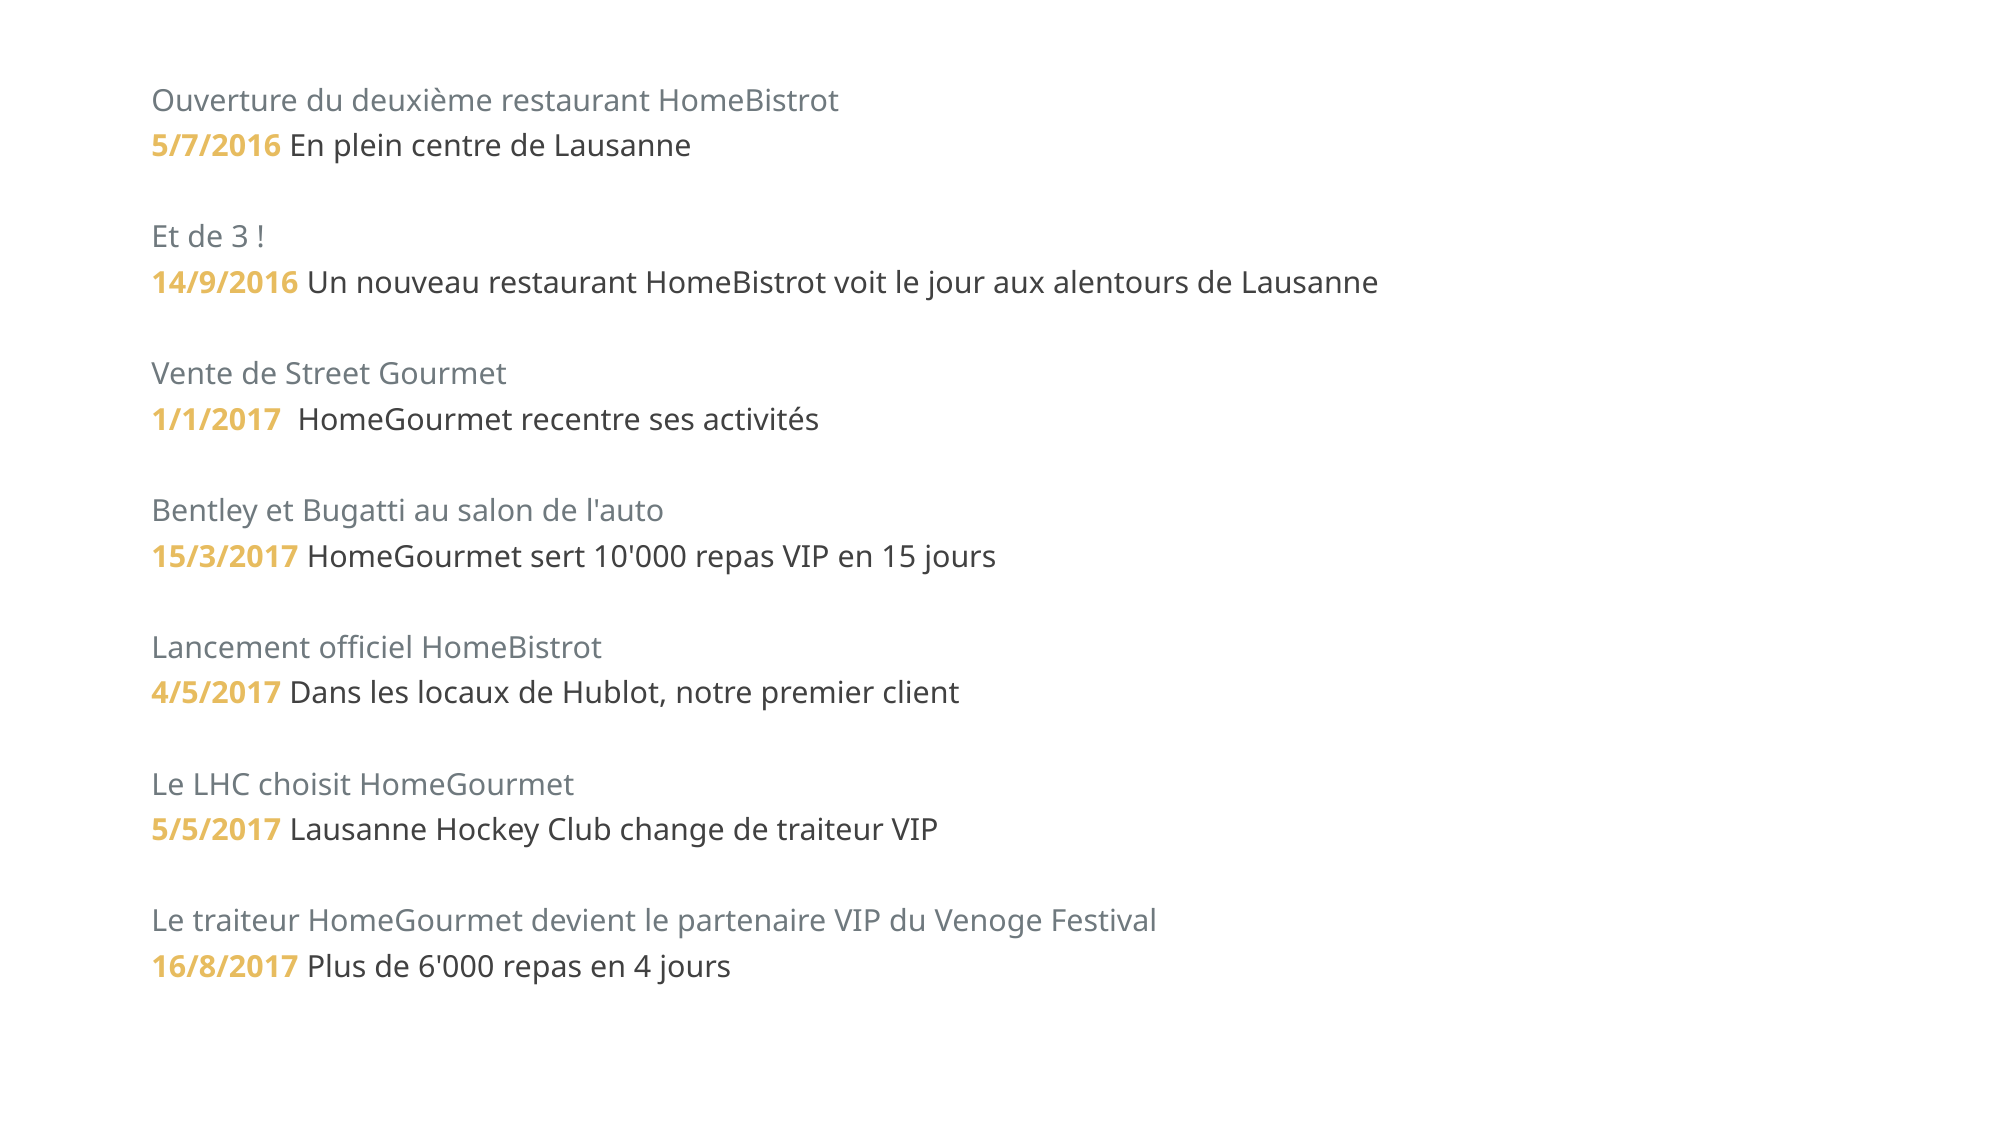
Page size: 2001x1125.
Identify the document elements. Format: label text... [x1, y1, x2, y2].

list Ouverture du deuxième restaurant HomeBistrot 5/7/2016 En plein centre de Lausanne Et de 3 ! 14/9/2016 Un nouveau restaurant HomeBistrot voit le jour aux alentours de Lausanne Vente de Street Gourmet 1/1/2017 HomeGourmet recentre ses activités Bentley et Bugatti au salon de l'auto 15/3/2017 HomeGourmet sert 10'000 repas VIP en 15 jours Lancement officiel HomeBistrot 4/5/2017 Dans les locaux de Hublot, notre premier client Le LHC choisit HomeGourmet 5/5/2017 Lausanne Hockey Club change de traiteur VIP Le traiteur HomeGourmet devient le partenaire VIP du Venoge Festival 16/8/2017 Plus de 6'000 repas en 4 jours [136, 77, 1862, 999]
